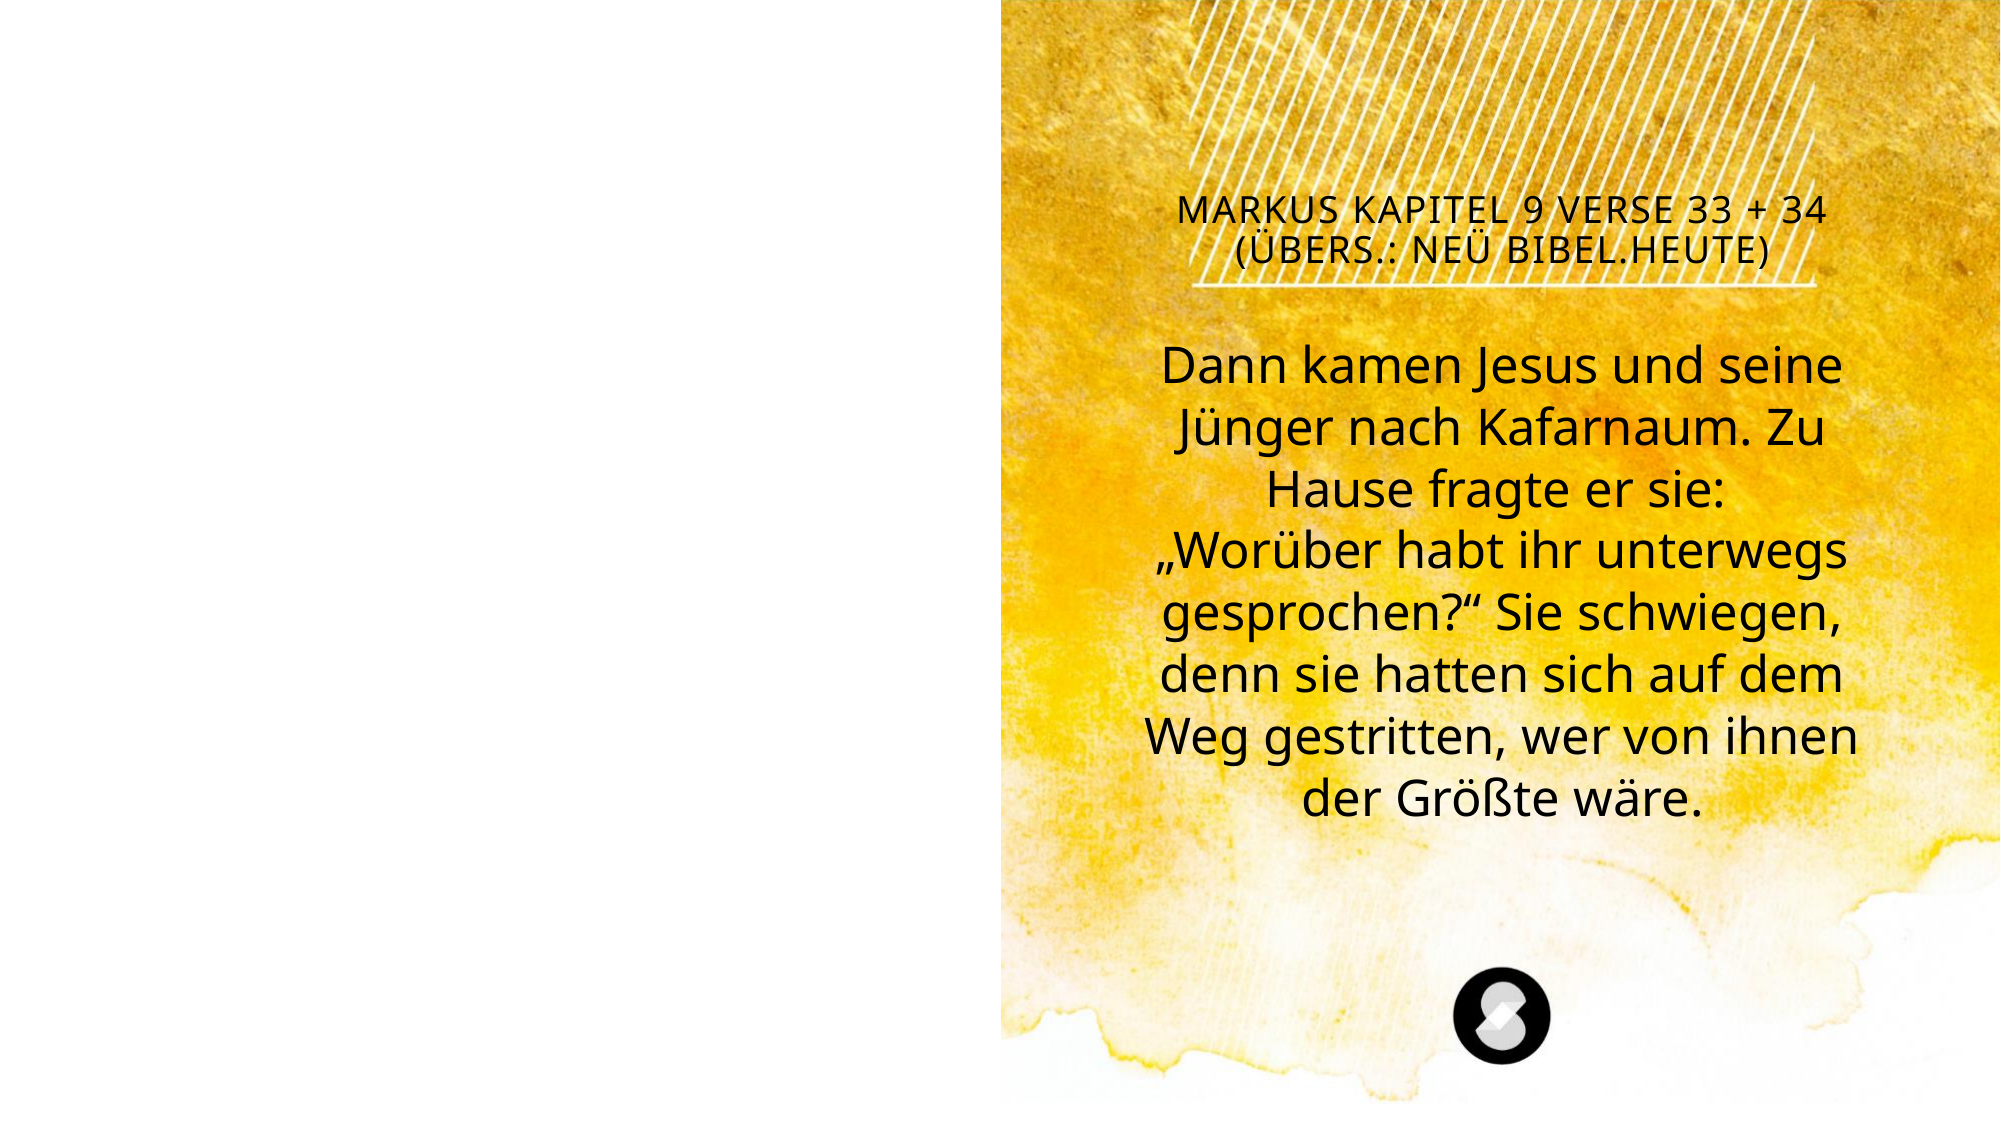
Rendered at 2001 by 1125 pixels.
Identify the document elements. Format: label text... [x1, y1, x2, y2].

list Markus Kapitel 9 Verse 33 + 34 (Übers.: NeÜ bibel.heute) [1103, 193, 1903, 269]
picture [1001, 0, 2001, 1125]
list Dann kamen Jesus und seine Jünger nach Kafarnaum. Zu Hause fragte er sie: „Worüber habt ihr unterwegs gesprochen?“ Sie schwiegen, denn sie hatten sich auf dem Weg gestritten, wer von ihnen der Größte wäre. [1103, 320, 1903, 842]
